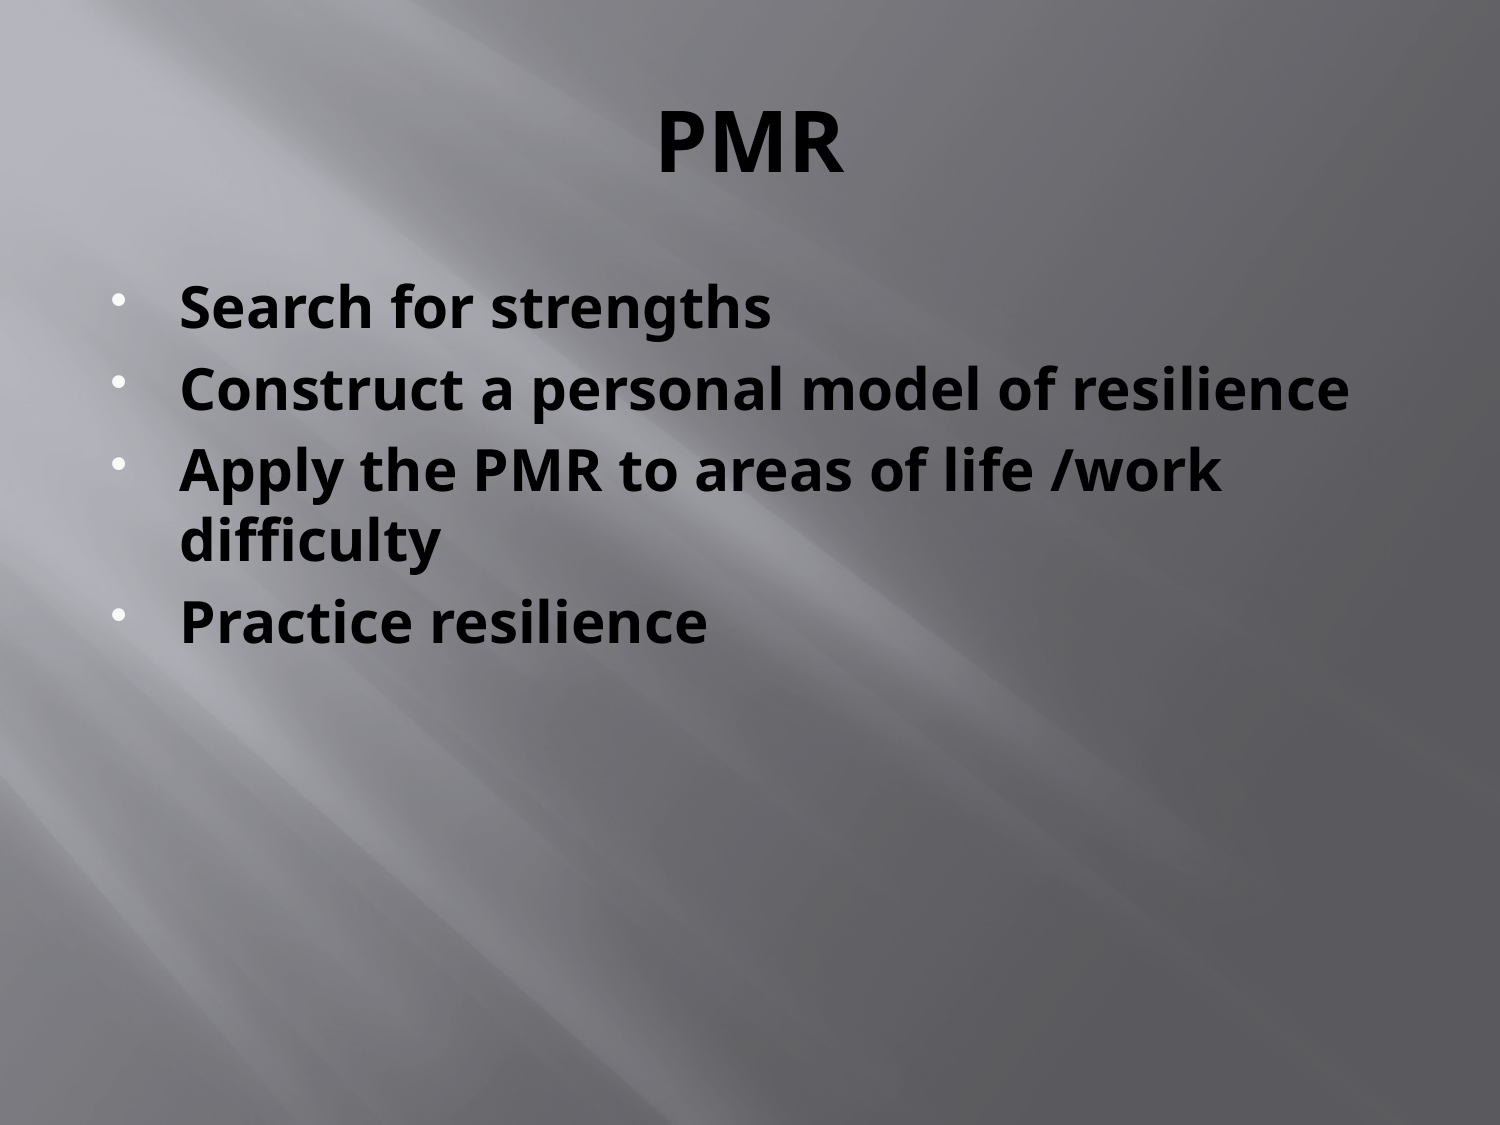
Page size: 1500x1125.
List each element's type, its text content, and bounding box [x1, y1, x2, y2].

title PMR [75, 45, 1425, 233]
list Search for strengths Construct a personal model of resilience Apply the PMR to areas of life /work difficulty Practice resilience [74, 262, 1426, 1036]
